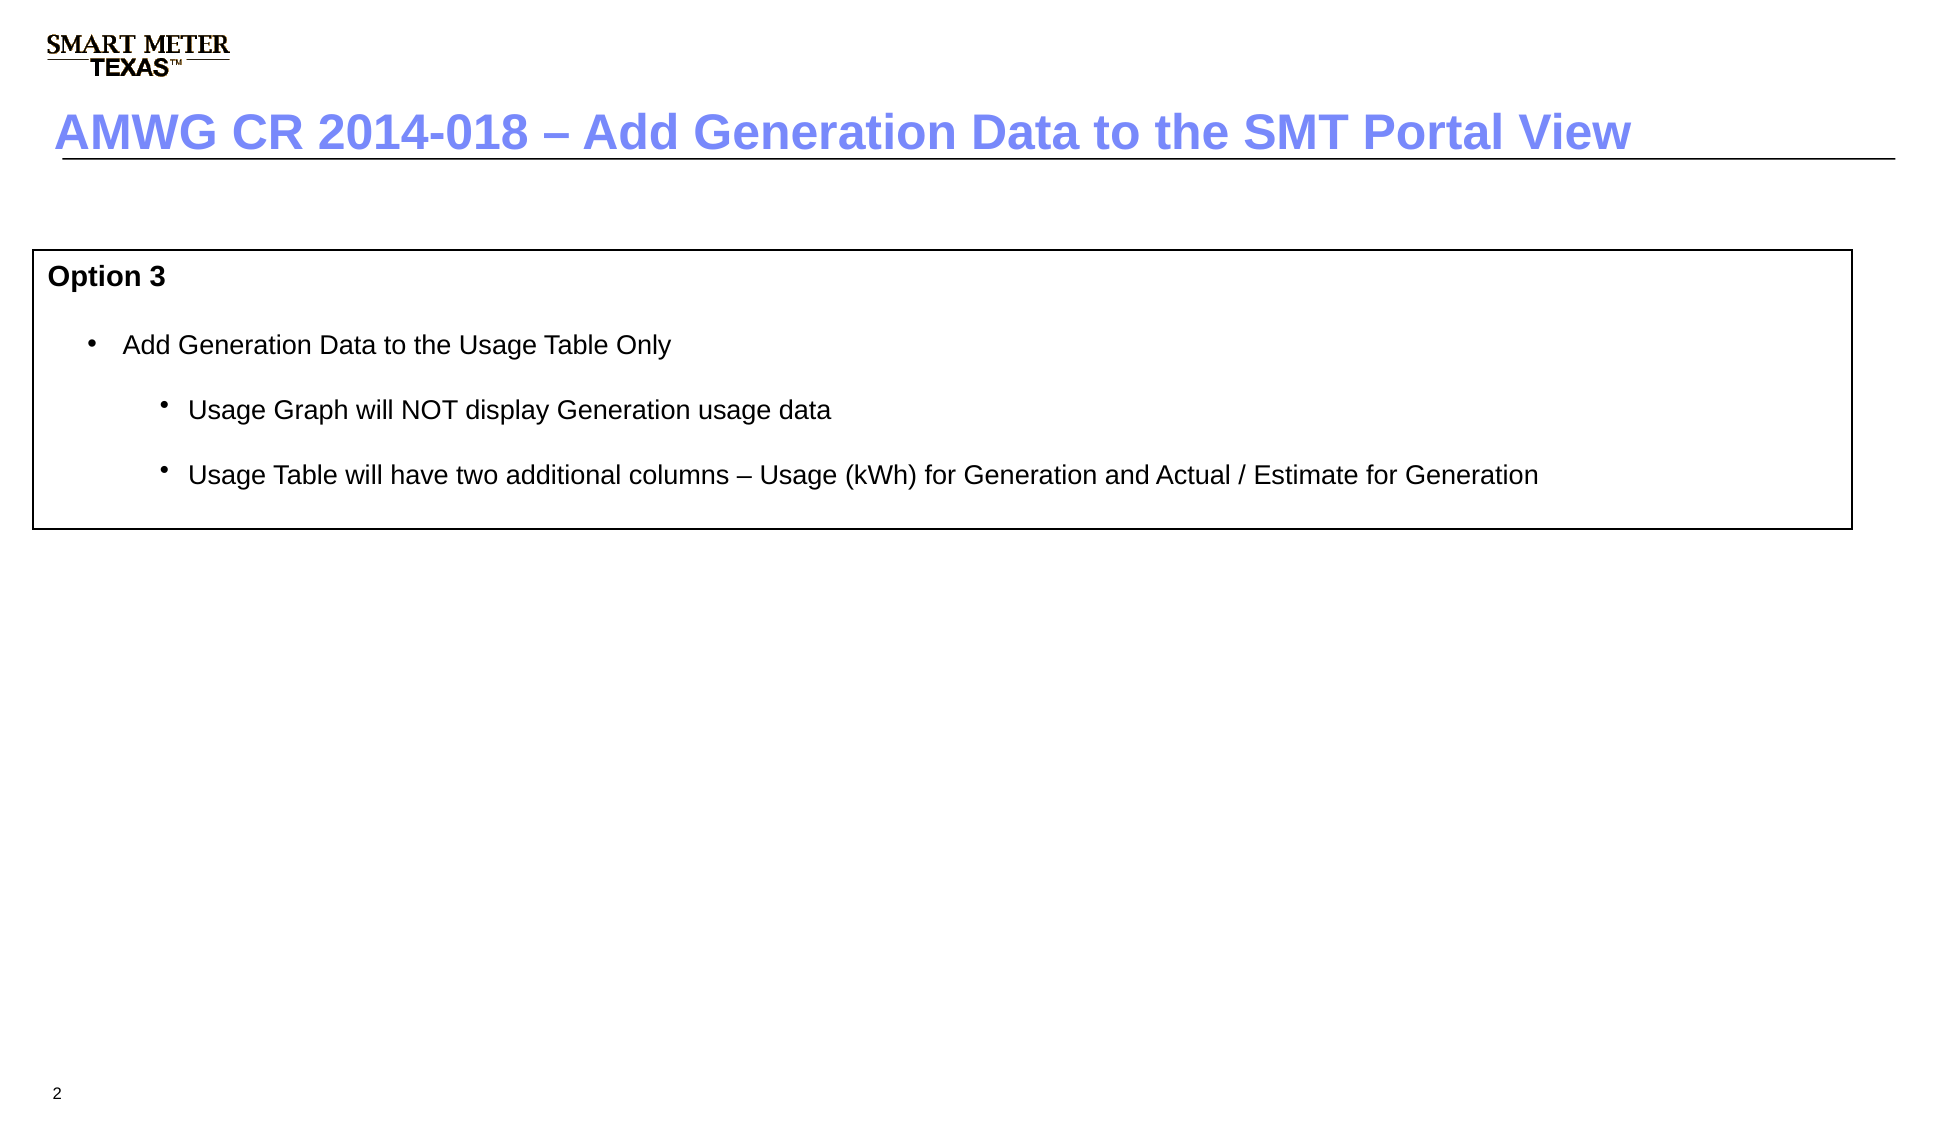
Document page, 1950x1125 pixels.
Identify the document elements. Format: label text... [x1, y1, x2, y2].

title AMWG CR 2014-018 – Add Generation Data to the SMT Portal View [38, 111, 1892, 213]
text_box Option 3 Add Generation Data to the Usage Table Only Usage Graph will NOT display Generation usage data Usage Table will have two additional columns – Usage (kWh) for Generation and Actual / Estimate for Generation [33, 249, 1853, 530]
picture [33, 24, 238, 84]
slide_number 2 [37, 1074, 116, 1106]
